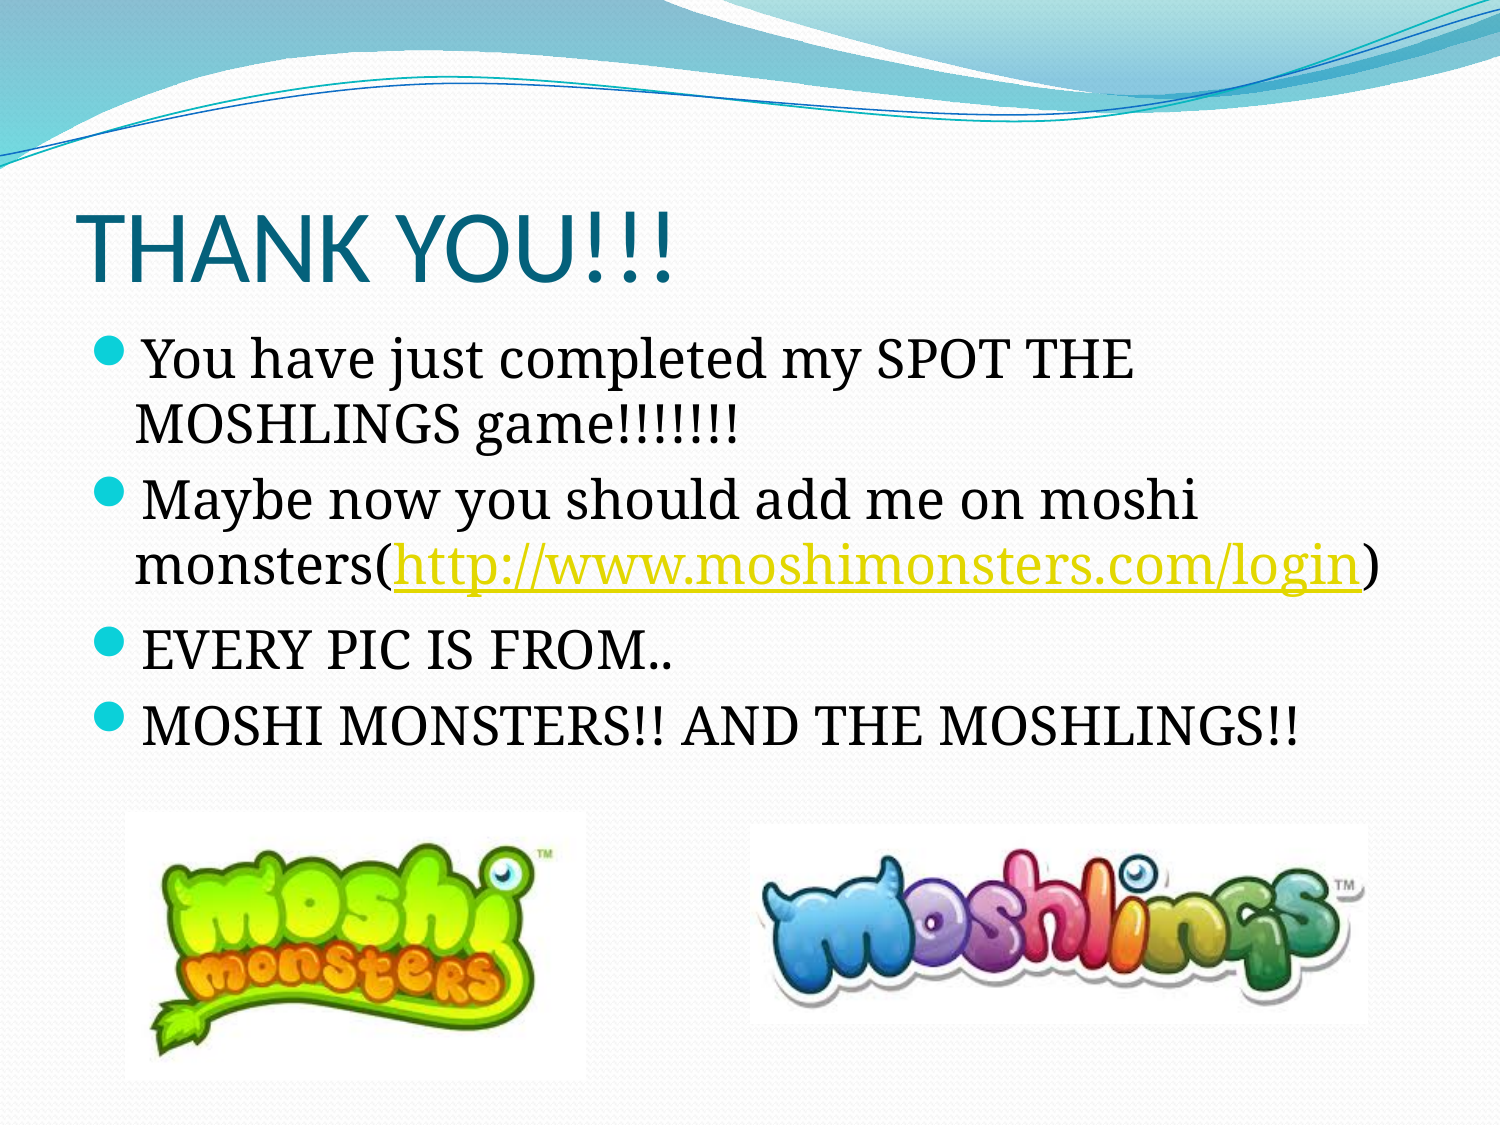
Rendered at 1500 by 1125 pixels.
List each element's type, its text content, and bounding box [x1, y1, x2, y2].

picture [124, 812, 587, 1080]
list You have just completed my SPOT THE MOSHLINGS game!!!!!!! Maybe now you should add me on moshi monsters(http://www.moshimonsters.com/login) EVERY PIC IS FROM.. MOSHI MONSTERS!! AND THE MOSHLINGS!! [75, 317, 1425, 1038]
picture [749, 824, 1368, 1024]
title THANK YOU!!! [75, 115, 1425, 303]
